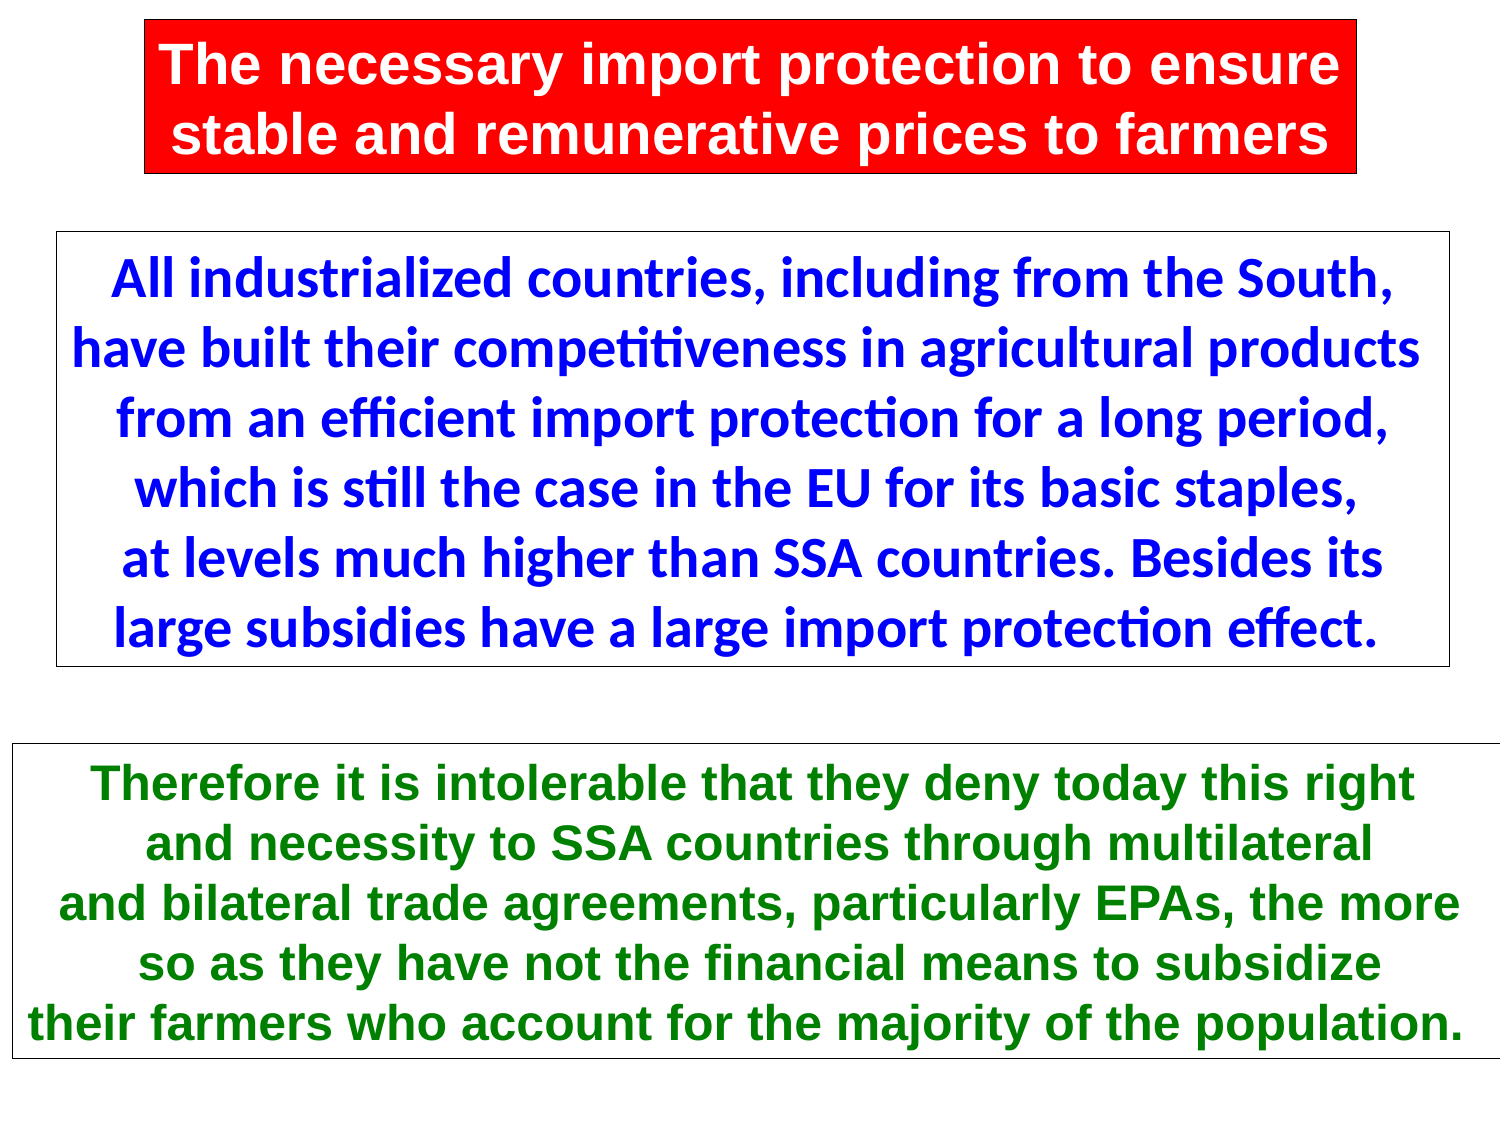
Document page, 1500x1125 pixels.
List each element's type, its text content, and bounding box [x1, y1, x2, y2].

text_box Therefore it is intolerable that they deny today this right and necessity to SSA countries through multilateral and bilateral trade agreements, particularly EPAs, the more so as they have not the financial means to subsidize their farmers who account for the majority of the population. [12, 743, 1500, 1059]
text_box All industrialized countries, including from the South, have built their competitiveness in agricultural products from an efficient import protection for a long period, which is still the case in the EU for its basic staples, at levels much higher than SSA countries. Besides its large subsidies have a large import protection effect. [56, 231, 1450, 667]
text_box The necessary import protection to ensure stable and remunerative prices to farmers [144, 19, 1357, 174]
